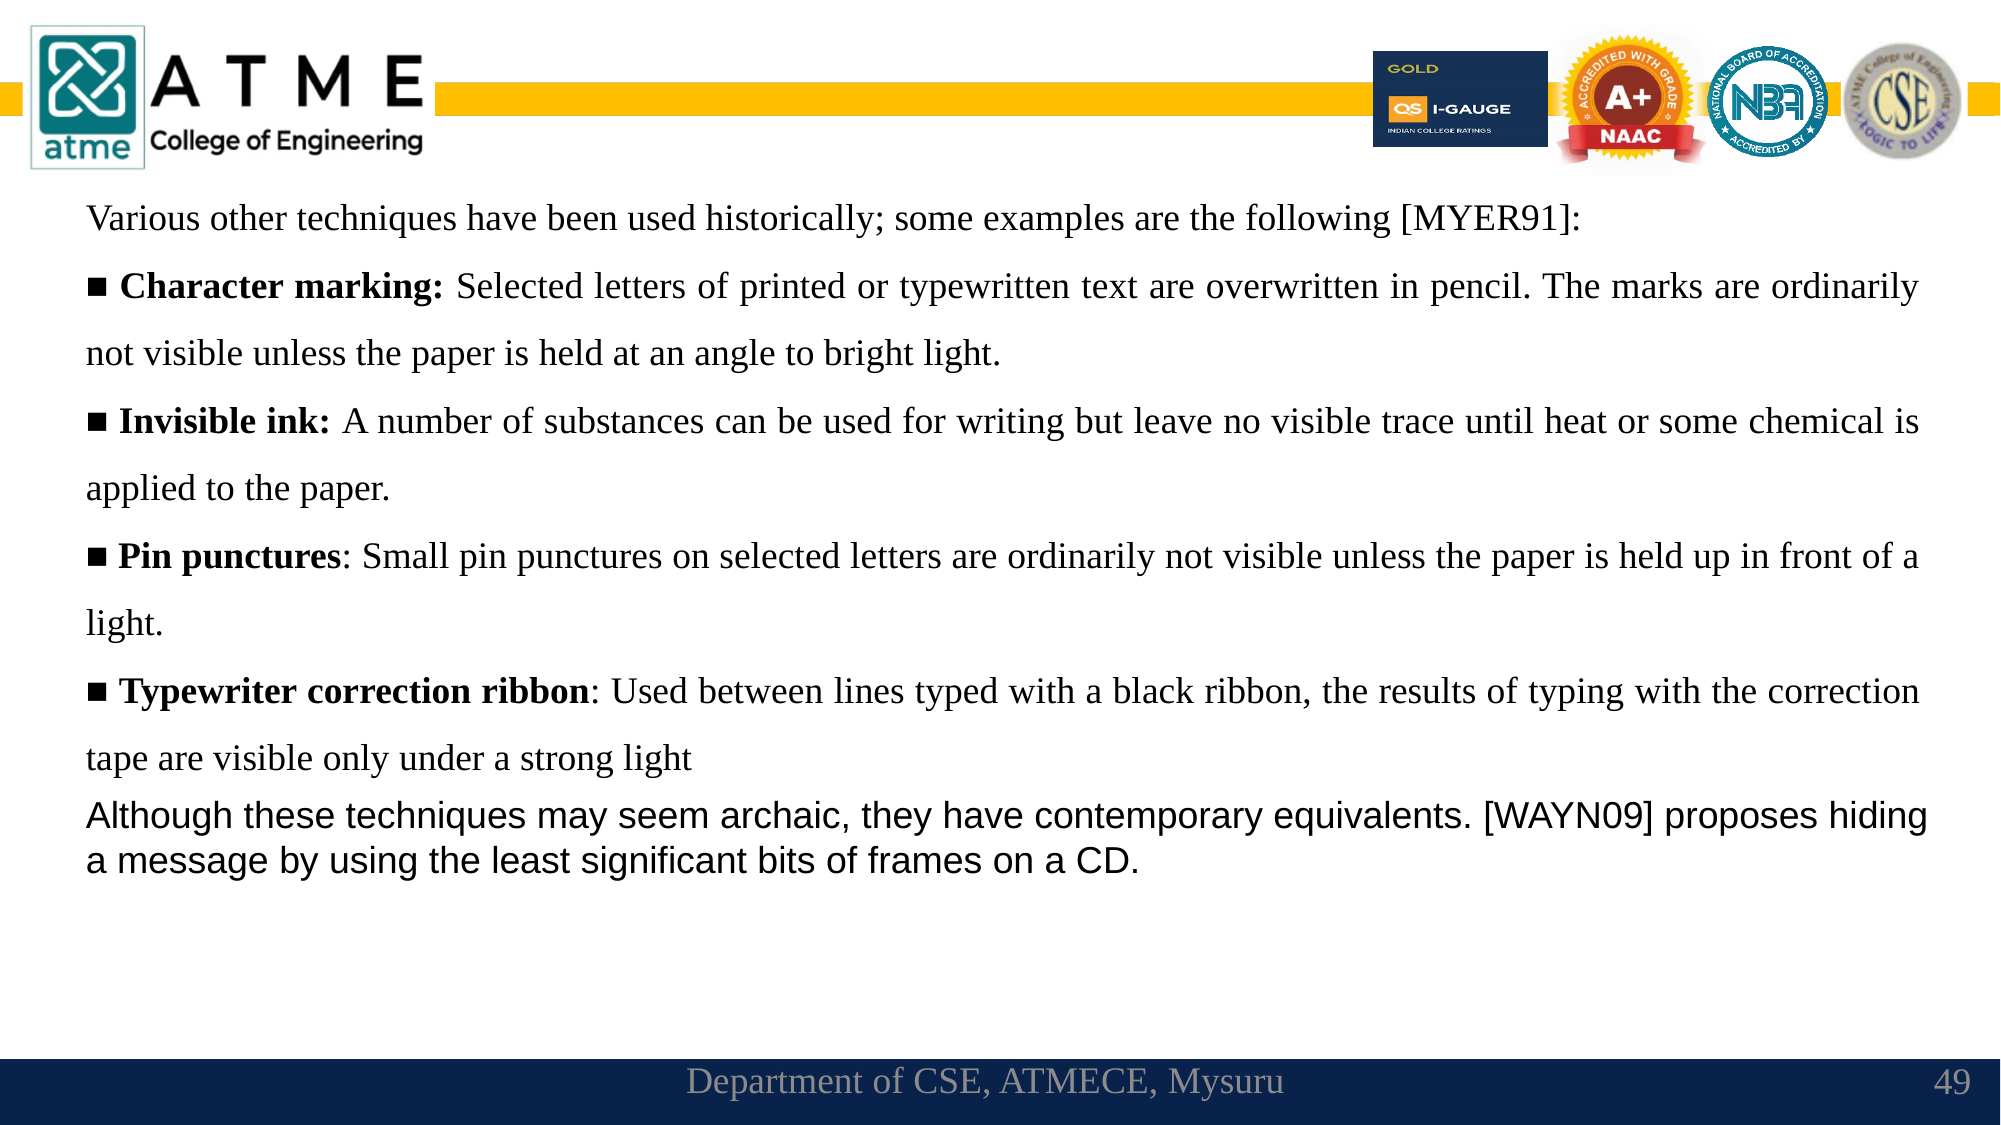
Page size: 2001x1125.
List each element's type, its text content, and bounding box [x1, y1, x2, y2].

text_box Although these techniques may seem archaic, they have contemporary equivalents. [WAYN09] proposes hiding a message by using the least significant bits of frames on a CD. [71, 783, 1958, 889]
picture [22, 15, 435, 178]
picture [1373, 20, 1828, 163]
slide_number 49 [1511, 1057, 1972, 1103]
footer Department of CSE, ATMECE, Mysuru [501, 1056, 1470, 1102]
picture [1840, 26, 1968, 176]
text_box Various other techniques have been used historically; some examples are the following [MYER91]: ■ Character marking: Selected letters of printed or typewritten text are overwritten in pencil. The marks are ordinarily not visible unless the paper is held at an angle to bright light. ■ Invisible ink: A number of substances can be used for writing but leave no visible trace until heat or some chemical is applied to the paper. ■ Pin punctures: Small pin punctures on selected letters are ordinarily not visible unless the paper is held up in front of a light. ■ Typewriter correction ribbon: Used between lines typed with a black ribbon, the results of typing with the correction tape are visible only under a strong light [70, 163, 1937, 786]
picture [0, 1059, 2001, 1125]
